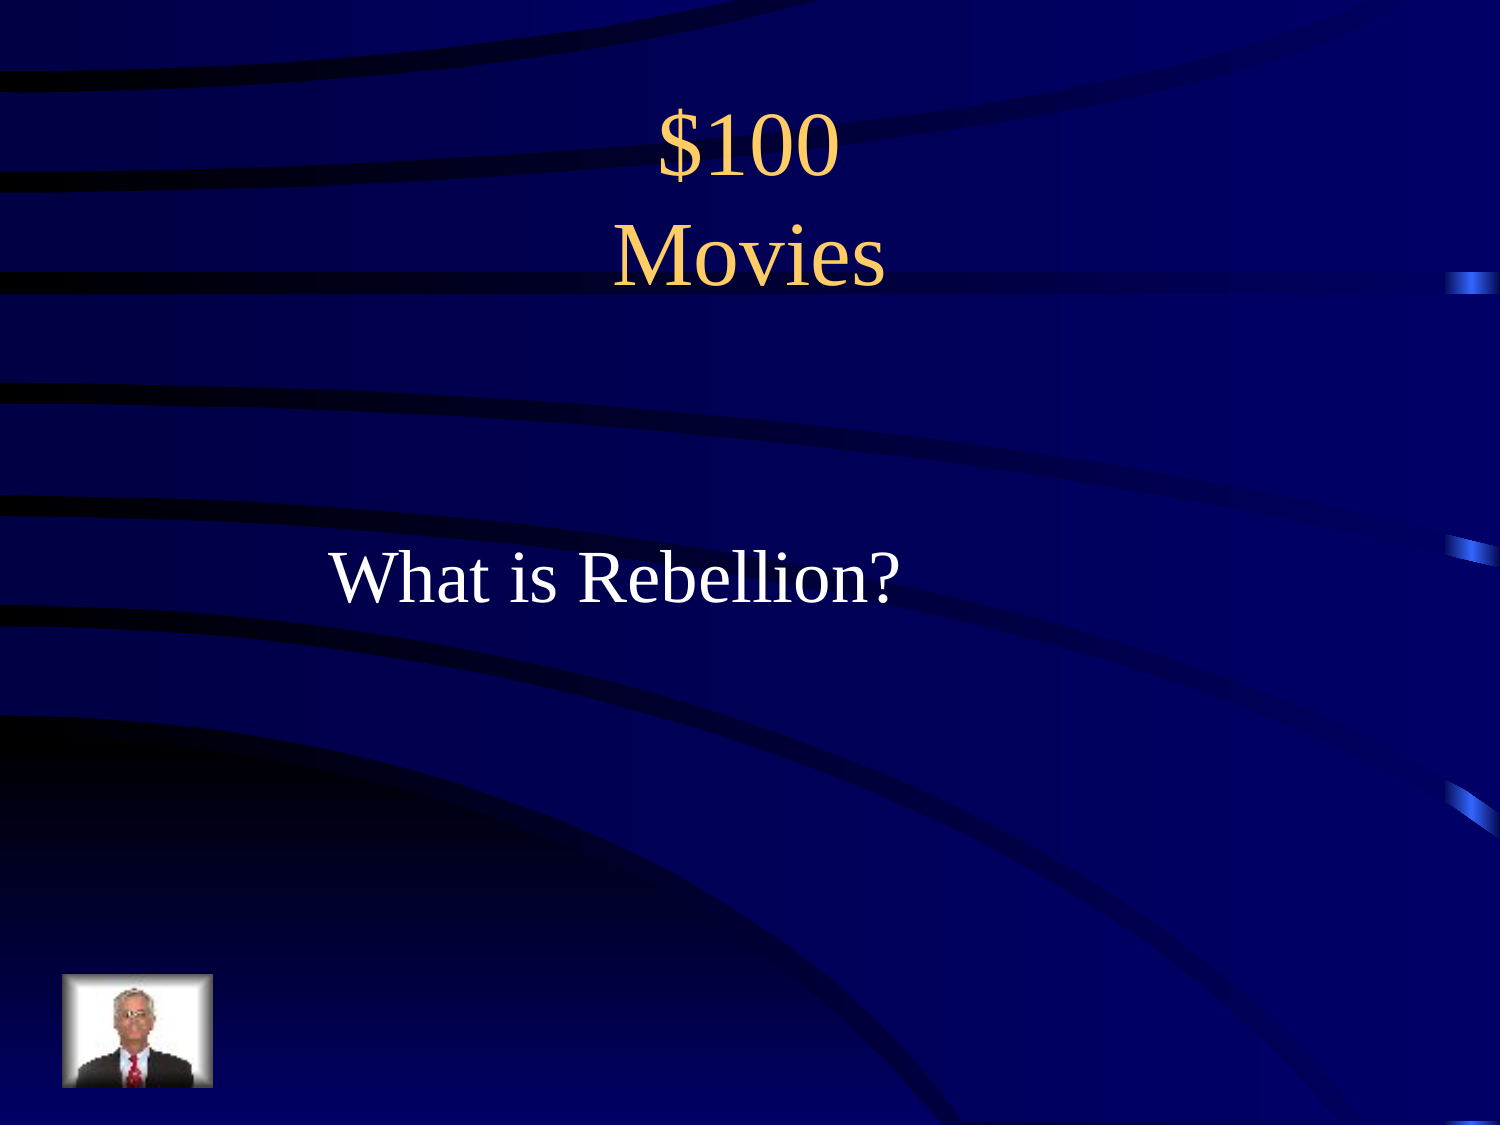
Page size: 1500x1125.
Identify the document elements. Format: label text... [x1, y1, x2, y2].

picture [62, 974, 213, 1088]
title $100 Movies [112, 99, 1388, 288]
text_box What is Rebellion? [313, 519, 918, 625]
